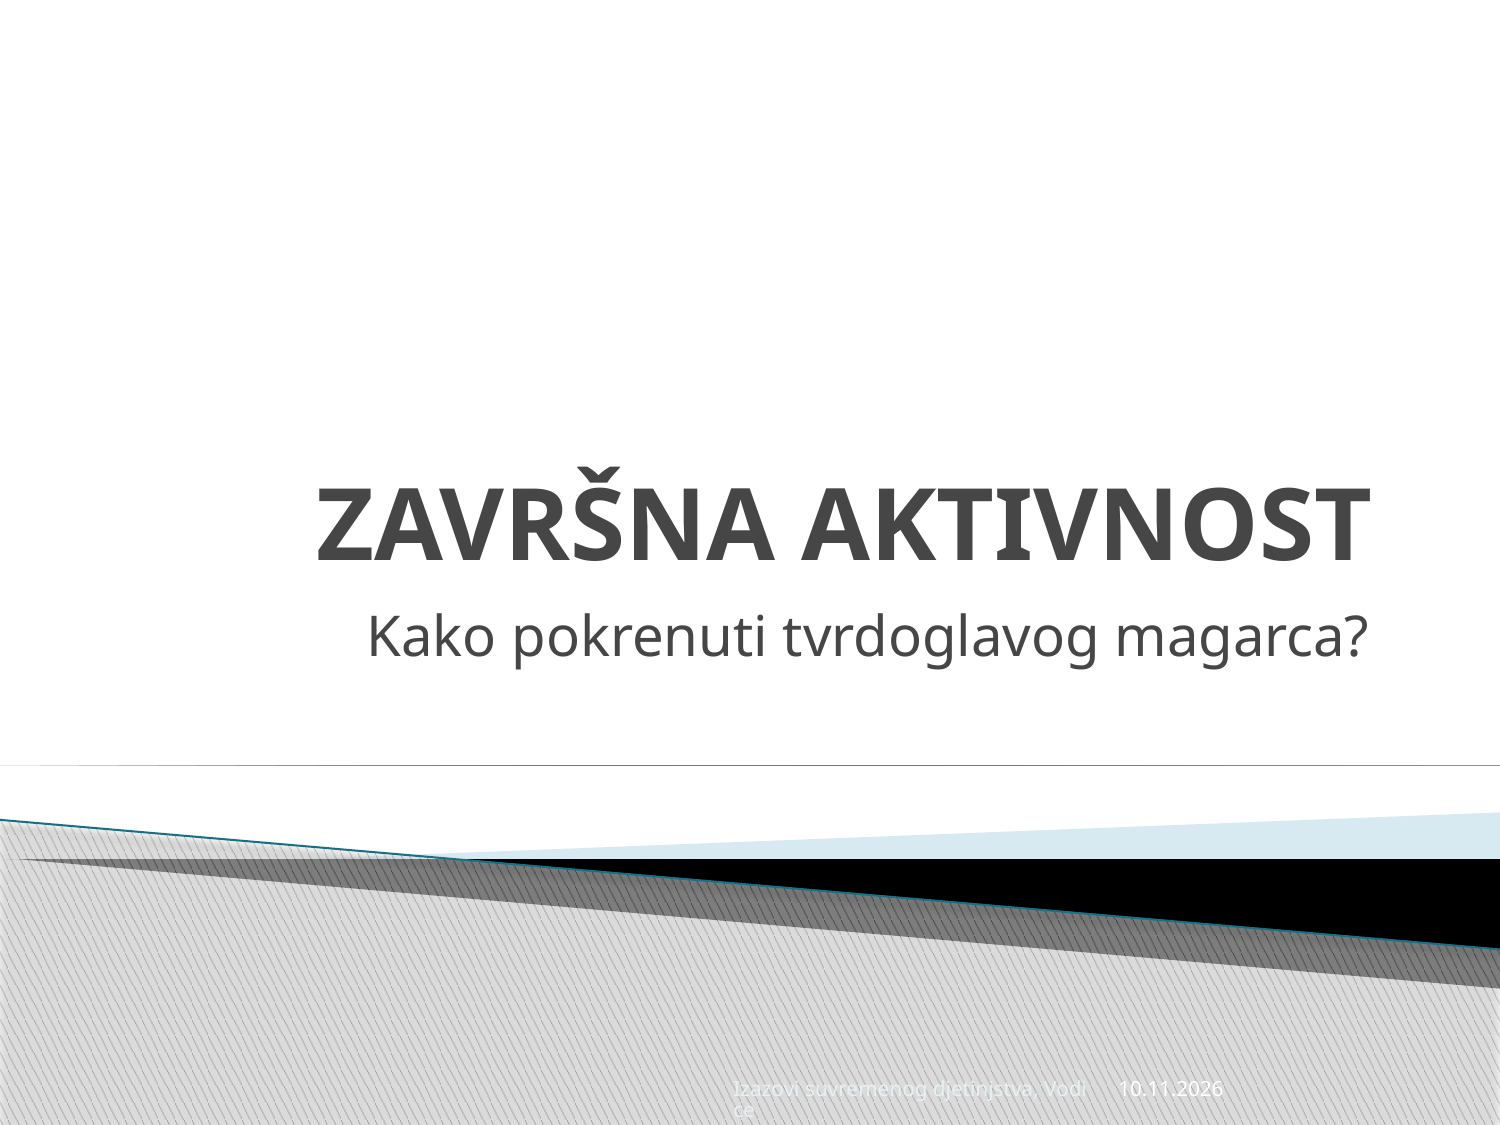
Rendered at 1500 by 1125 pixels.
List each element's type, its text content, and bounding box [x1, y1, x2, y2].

footer Izazovi suvremenog djetinjstva, Vodice [718, 1051, 1105, 1112]
title ZAVRŠNA AKTIVNOST [112, 287, 1388, 588]
subtitle Kako pokrenuti tvrdoglavog magarca? [112, 592, 1388, 790]
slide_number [1105, 1051, 1419, 1112]
picture [5, 859, 1500, 989]
